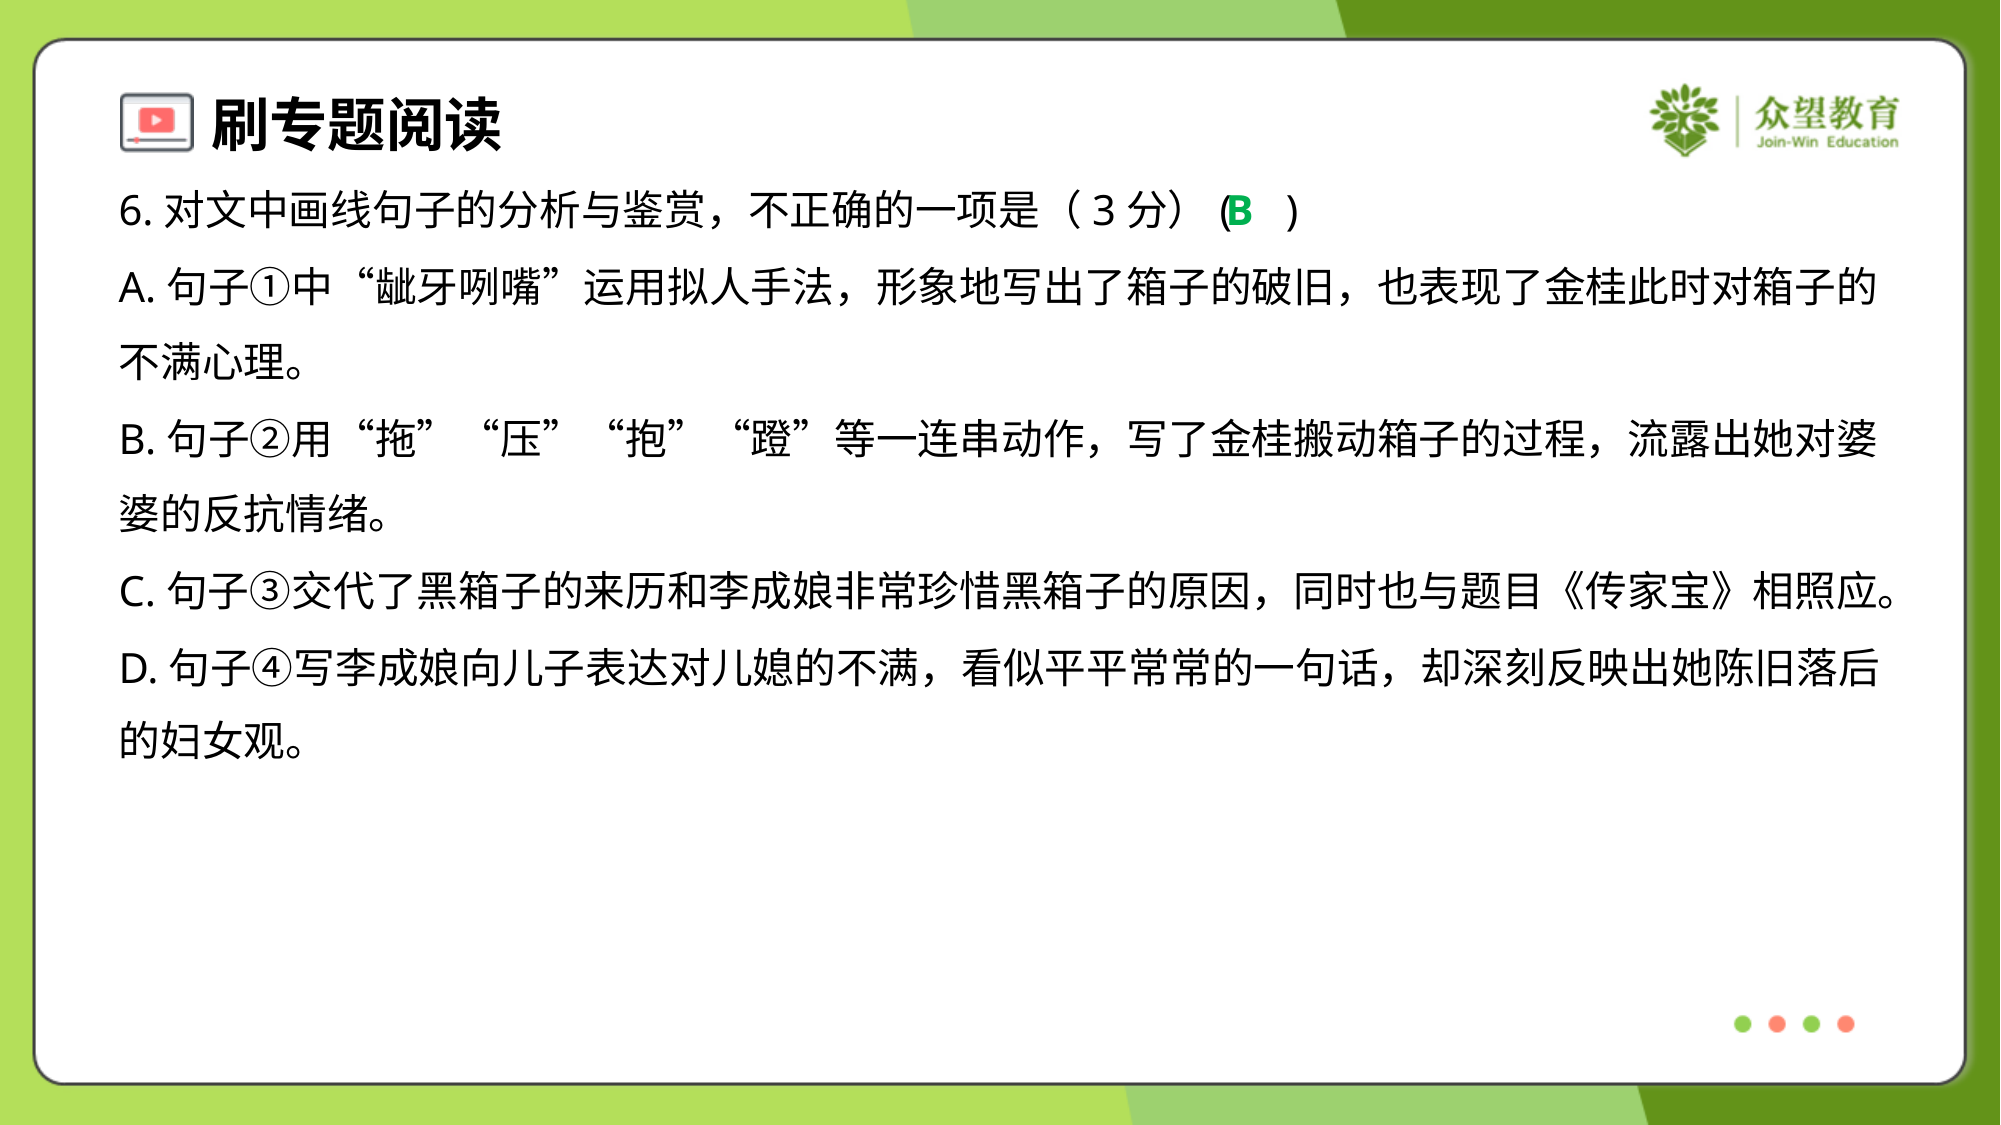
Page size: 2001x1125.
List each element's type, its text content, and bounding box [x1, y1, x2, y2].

text_box A.句子①中“龇牙咧嘴”运用拟人手法，形象地写出了箱子的破旧，也表现了金桂此时对箱子的 不满心理。 B.句子②用“拖”“压”“抱”“蹬”等一连串动作，写了金桂搬动箱子的过程，流露出她对婆 婆的反抗情绪。 C.句子③交代了黑箱子的来历和李成娘非常珍惜黑箱子的原因，同时也与题目《传家宝》相照应。 D.句子④写李成娘向儿子表达对儿媳的不满，看似平平常常的一句话，却深刻反映出她陈旧落后 的妇女观。 [118, 235, 1883, 758]
picture [0, 0, 2000, 1125]
text_box B [1210, 158, 1269, 226]
text_box 6.对文中画线句子的分析与鉴赏，不正确的一项是（3分）( ) [1269, 158, 1883, 226]
text_box 6.对文中画线句子的分析与鉴赏，不正确的一项是（3分）( ) [118, 158, 1210, 226]
